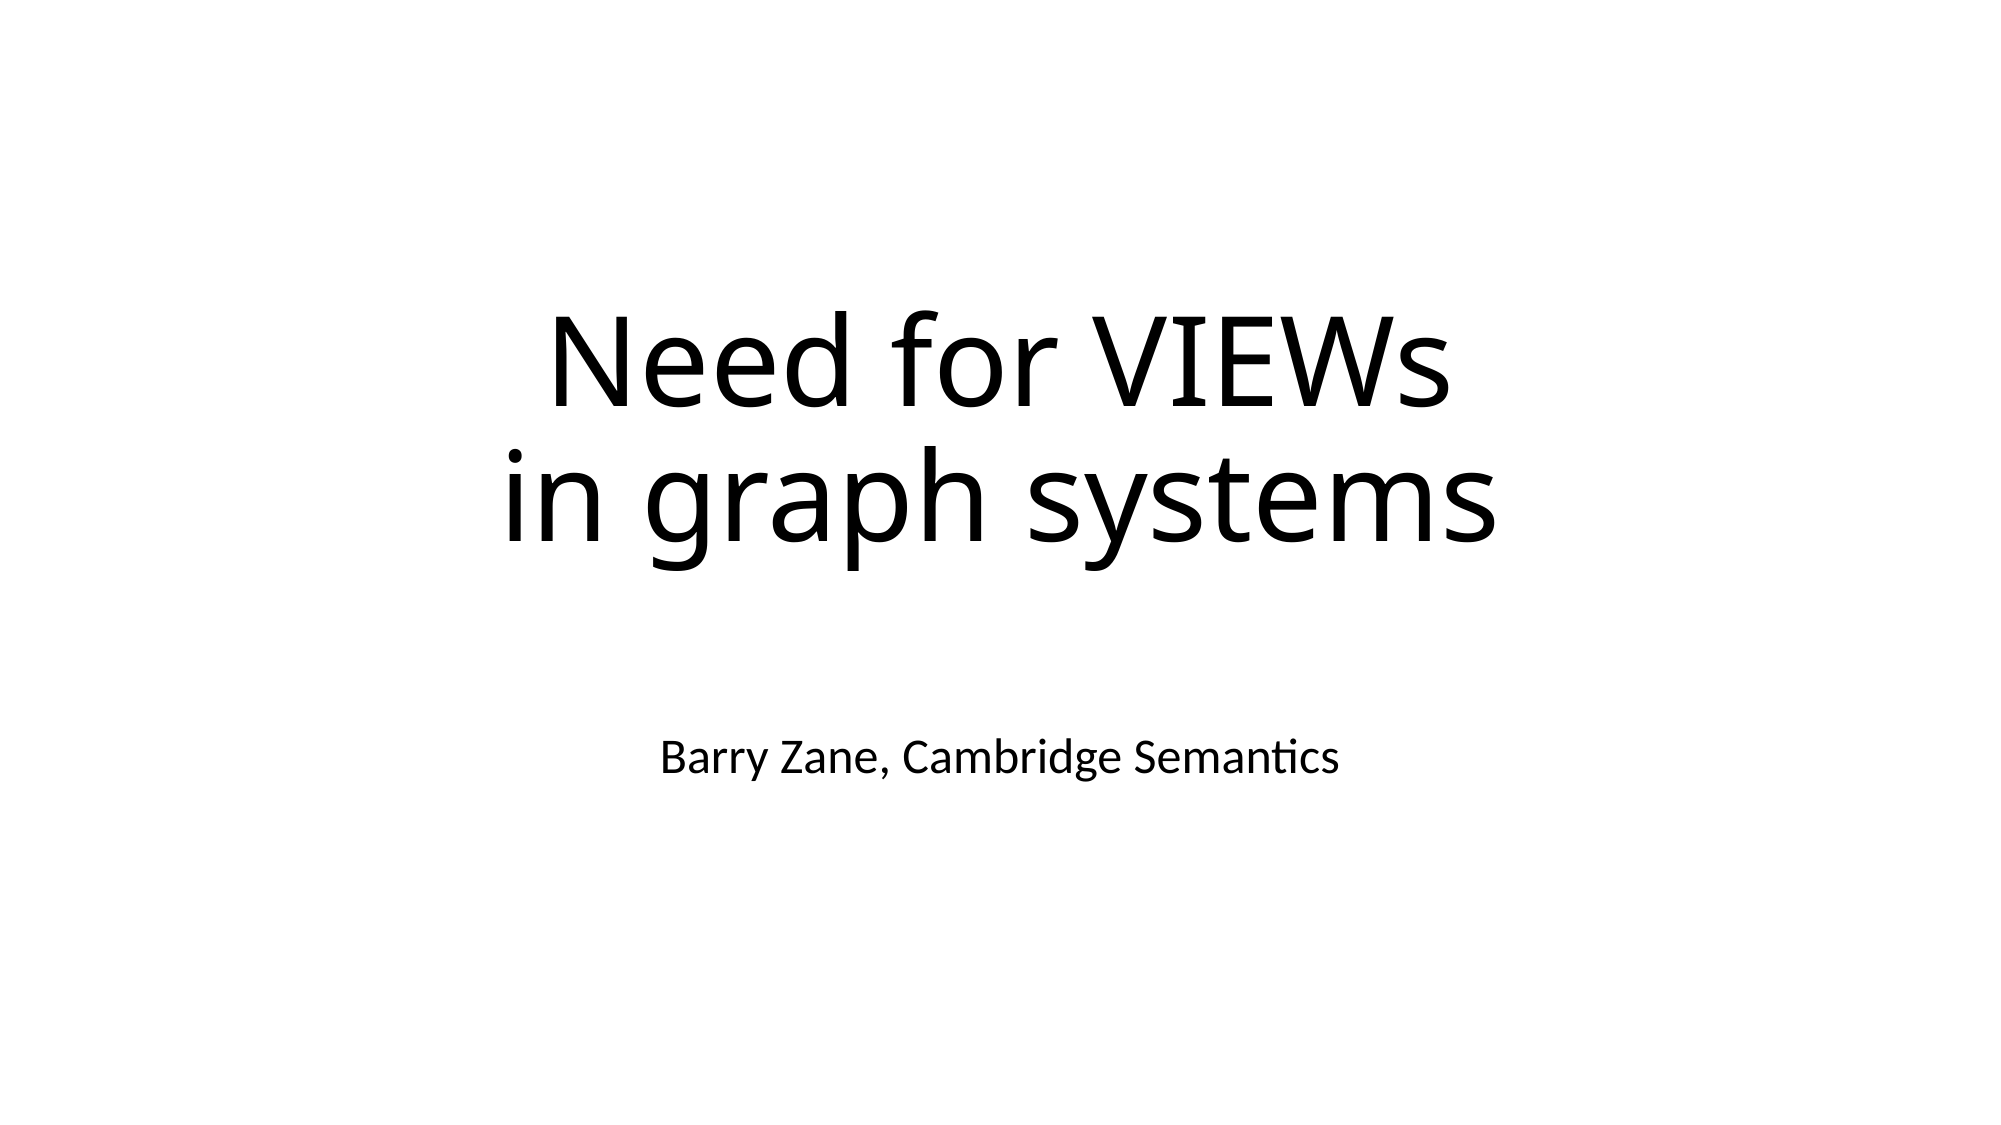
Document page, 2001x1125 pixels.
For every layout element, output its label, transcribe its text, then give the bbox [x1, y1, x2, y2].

title Need for VIEWs in graph systems [249, 184, 1750, 576]
subtitle Barry Zane, Cambridge Semantics [249, 723, 1750, 995]
